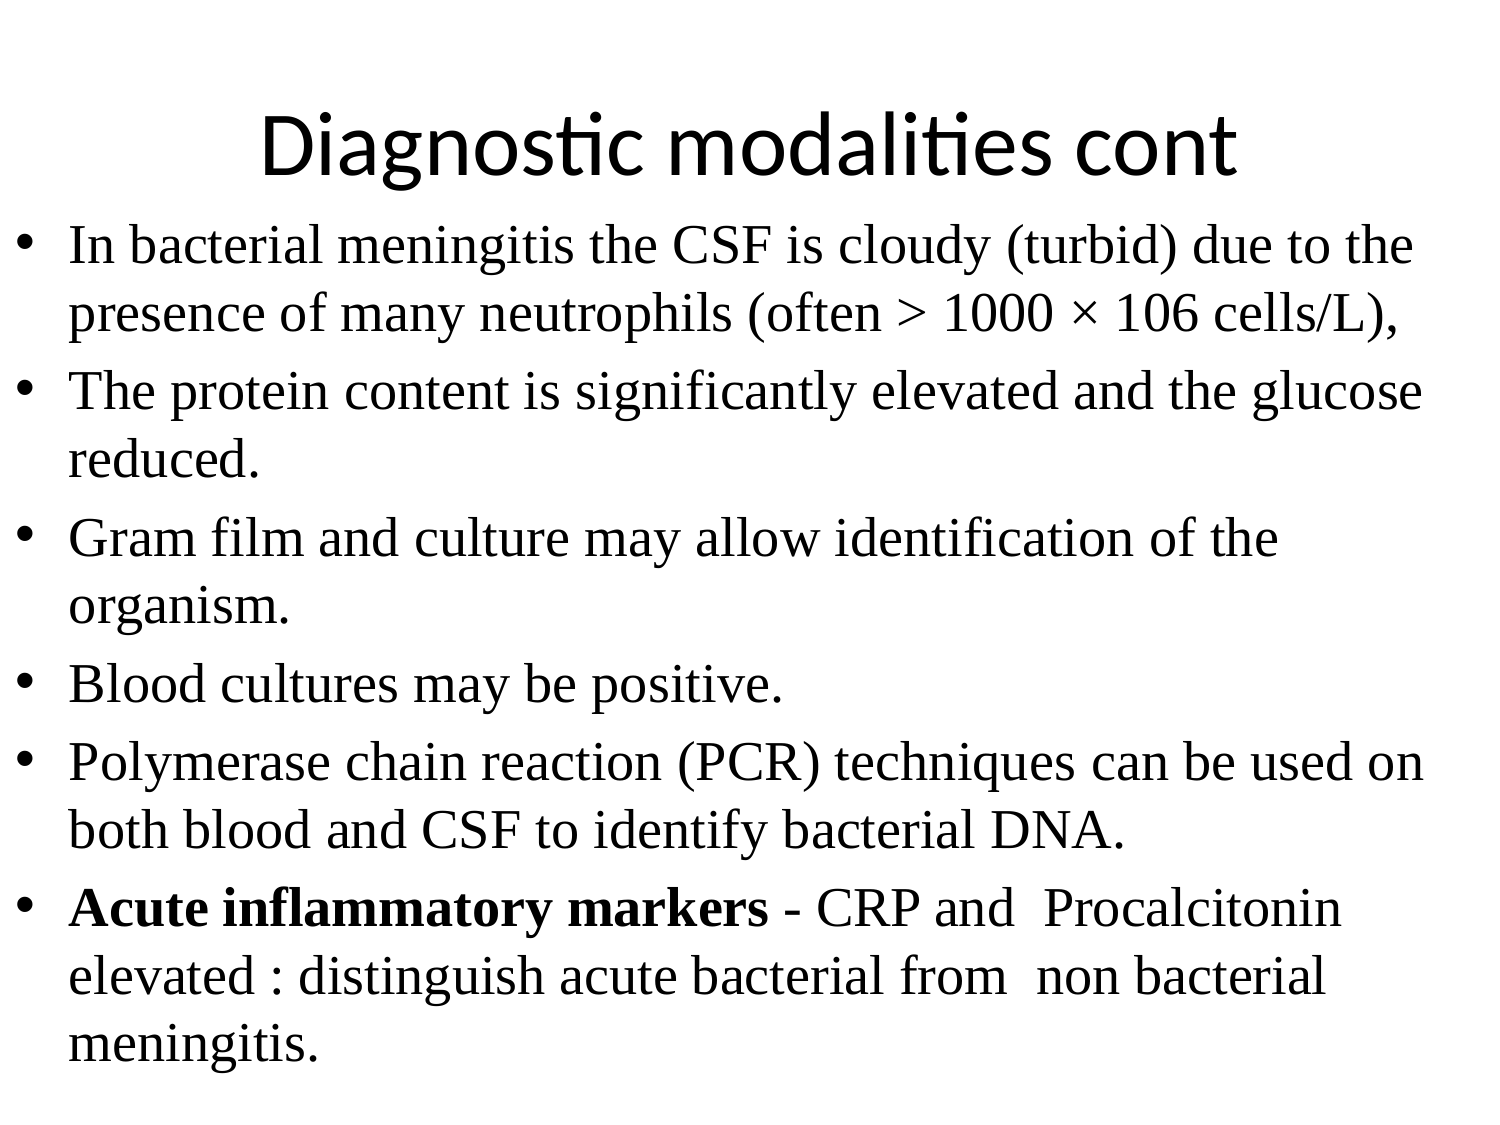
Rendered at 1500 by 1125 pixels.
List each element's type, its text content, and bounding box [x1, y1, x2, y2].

title Diagnostic modalities cont [75, 45, 1425, 200]
list In bacterial meningitis the CSF is cloudy (turbid) due to the presence of many neutrophils (often > 1000 × 106 cells/L), The protein content is significantly elevated and the glucose reduced. Gram film and culture may allow identification of the organism. Blood cultures may be positive. Polymerase chain reaction (PCR) techniques can be used on both blood and CSF to identify bacterial DNA. Acute inflammatory markers - CRP and Procalcitonin elevated : distinguish acute bacterial from non bacterial meningitis. [0, 200, 1500, 1088]
